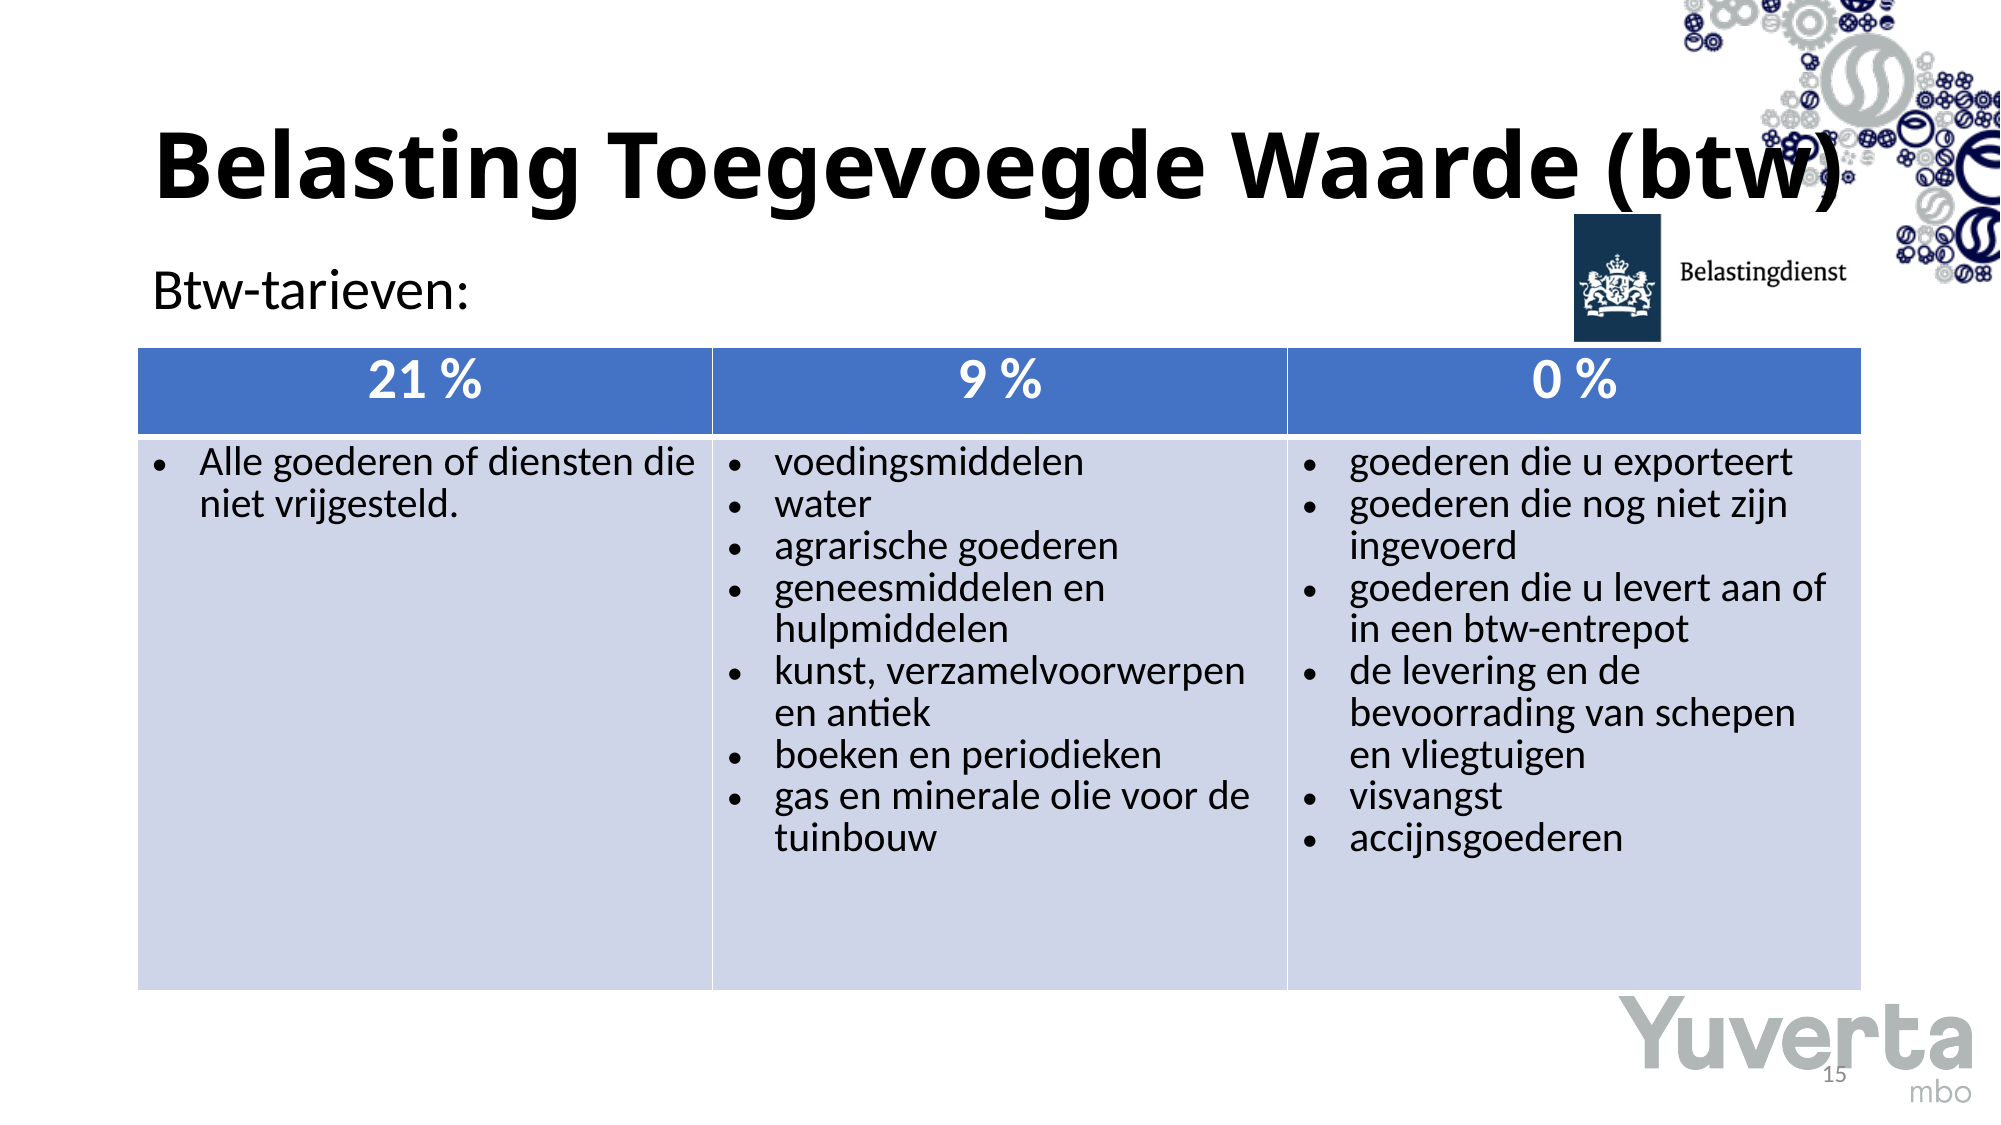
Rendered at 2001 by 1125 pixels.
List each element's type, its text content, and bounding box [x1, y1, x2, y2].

table_cell Alle goederen of diensten die niet vrijgesteld. [138, 440, 712, 990]
slide_number 15 [1412, 1042, 1863, 1103]
table_cell voedingsmiddelen water agrarische goederen geneesmiddelen en hulpmiddelen kunst, verzamelvoorwerpen en antiek boeken en periodieken gas en minerale olie voor de tuinbouw [713, 440, 1287, 990]
title Belasting Toegevoegde Waarde (btw) [137, 59, 1863, 278]
list Btw-tarieven: [137, 251, 613, 347]
picture [0, 0, 2000, 1125]
table_cell goederen die u exporteert goederen die nog niet zijn ingevoerd goederen die u levert aan of in een btw-entrepot de levering en de bevoorrading van schepen en vliegtuigen visvangst accijnsgoederen [1288, 440, 1861, 990]
table_header 21 % [138, 348, 712, 434]
table_header 9 % [713, 348, 1287, 434]
table_header 0 % [1288, 348, 1861, 434]
